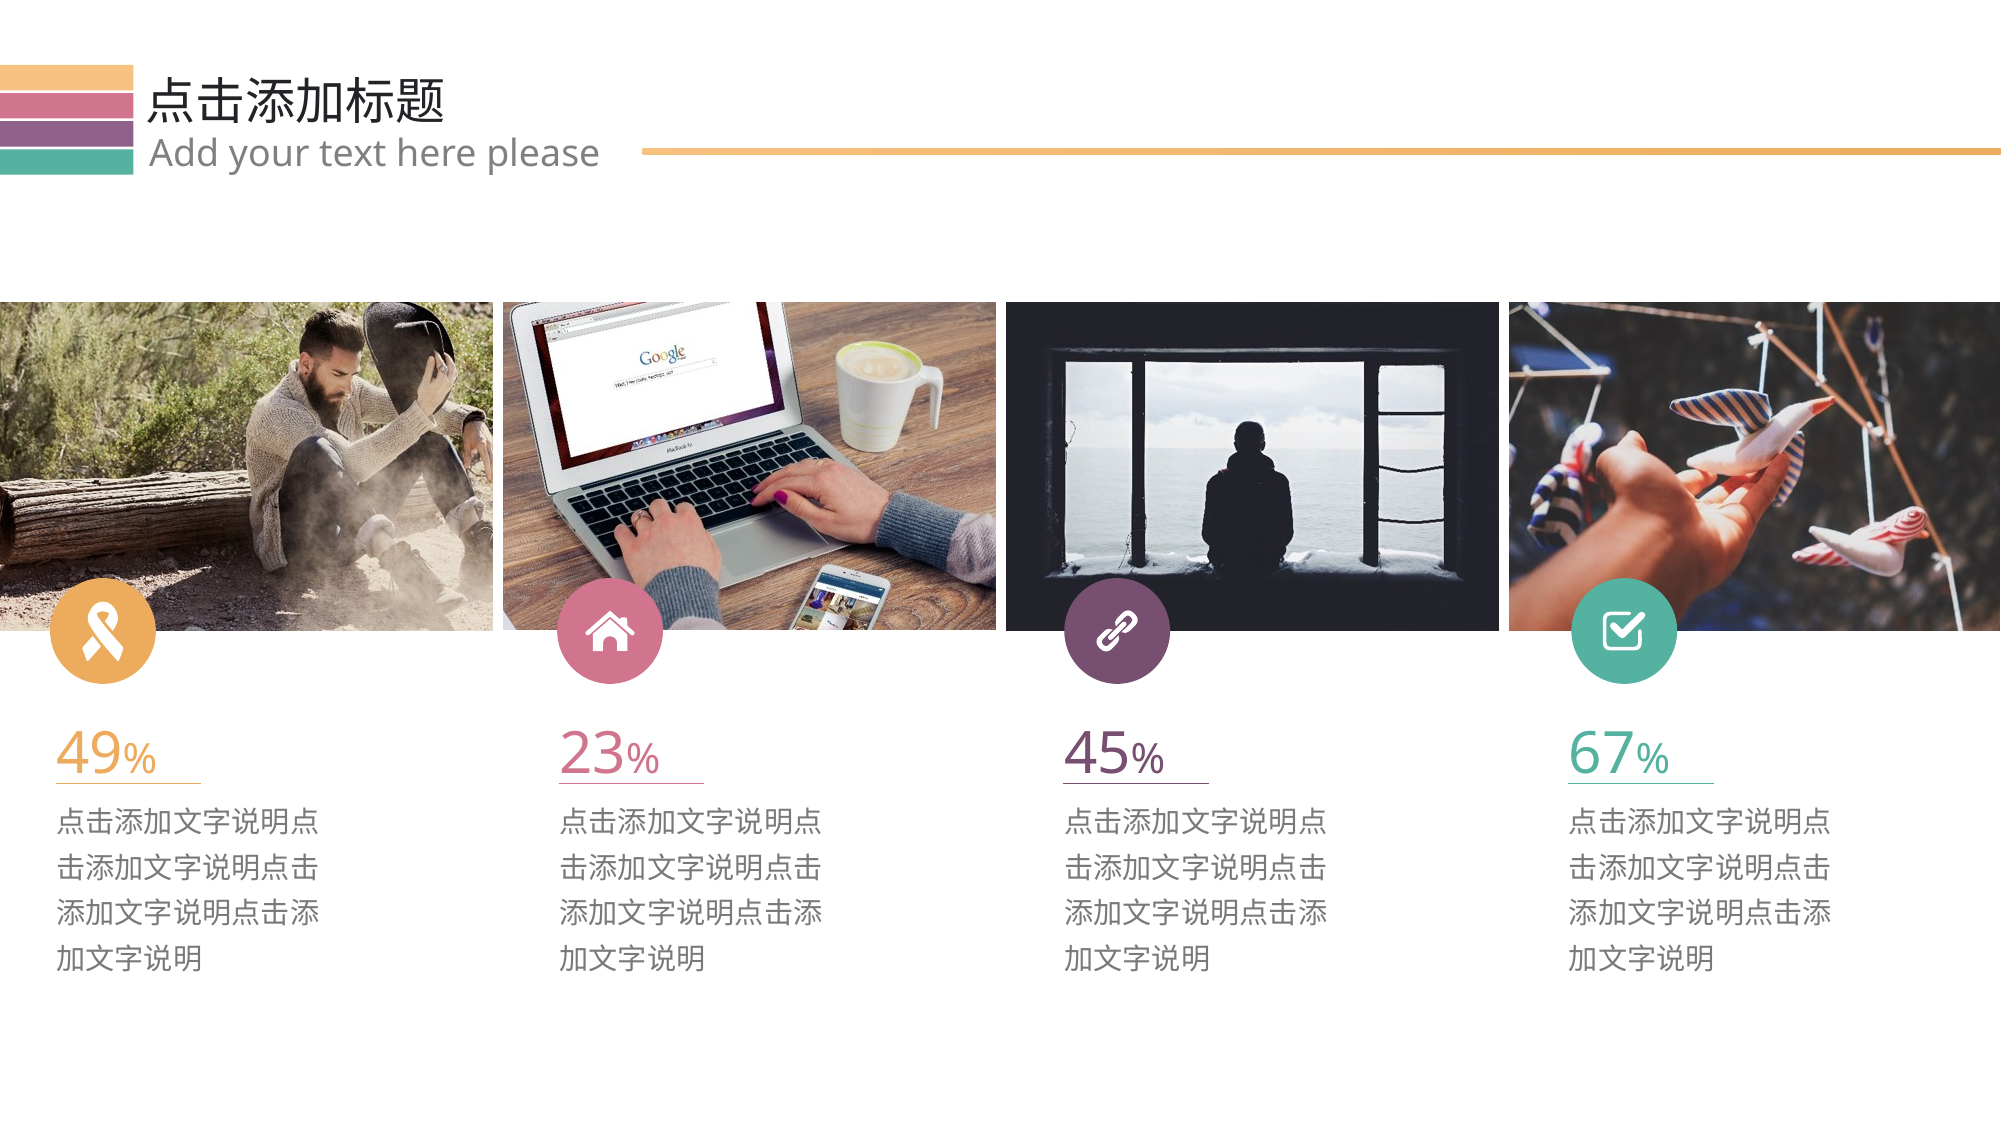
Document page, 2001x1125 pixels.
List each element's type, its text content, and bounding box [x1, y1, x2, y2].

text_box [1571, 578, 1678, 684]
picture [1005, 302, 1499, 631]
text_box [50, 578, 156, 684]
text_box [0, 62, 2000, 183]
text_box 点击添加文字说明点击添加文字说明点击添加文字说明点击添加文字说明 [41, 785, 361, 983]
text_box 45% [1049, 707, 1194, 785]
picture [1509, 302, 2000, 631]
text_box 49% [41, 707, 186, 785]
picture [0, 302, 493, 631]
text_box 23% [544, 707, 689, 785]
text_box 点击添加文字说明点击添加文字说明点击添加文字说明点击添加文字说明 [1049, 785, 1369, 983]
text_box 点击添加文字说明点击添加文字说明点击添加文字说明点击添加文字说明 [544, 785, 864, 983]
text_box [557, 578, 663, 684]
text_box 67% [1554, 707, 1699, 785]
text_box 点击添加文字说明点击添加文字说明点击添加文字说明点击添加文字说明 [1554, 785, 1874, 983]
picture [503, 302, 996, 630]
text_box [1064, 578, 1171, 684]
